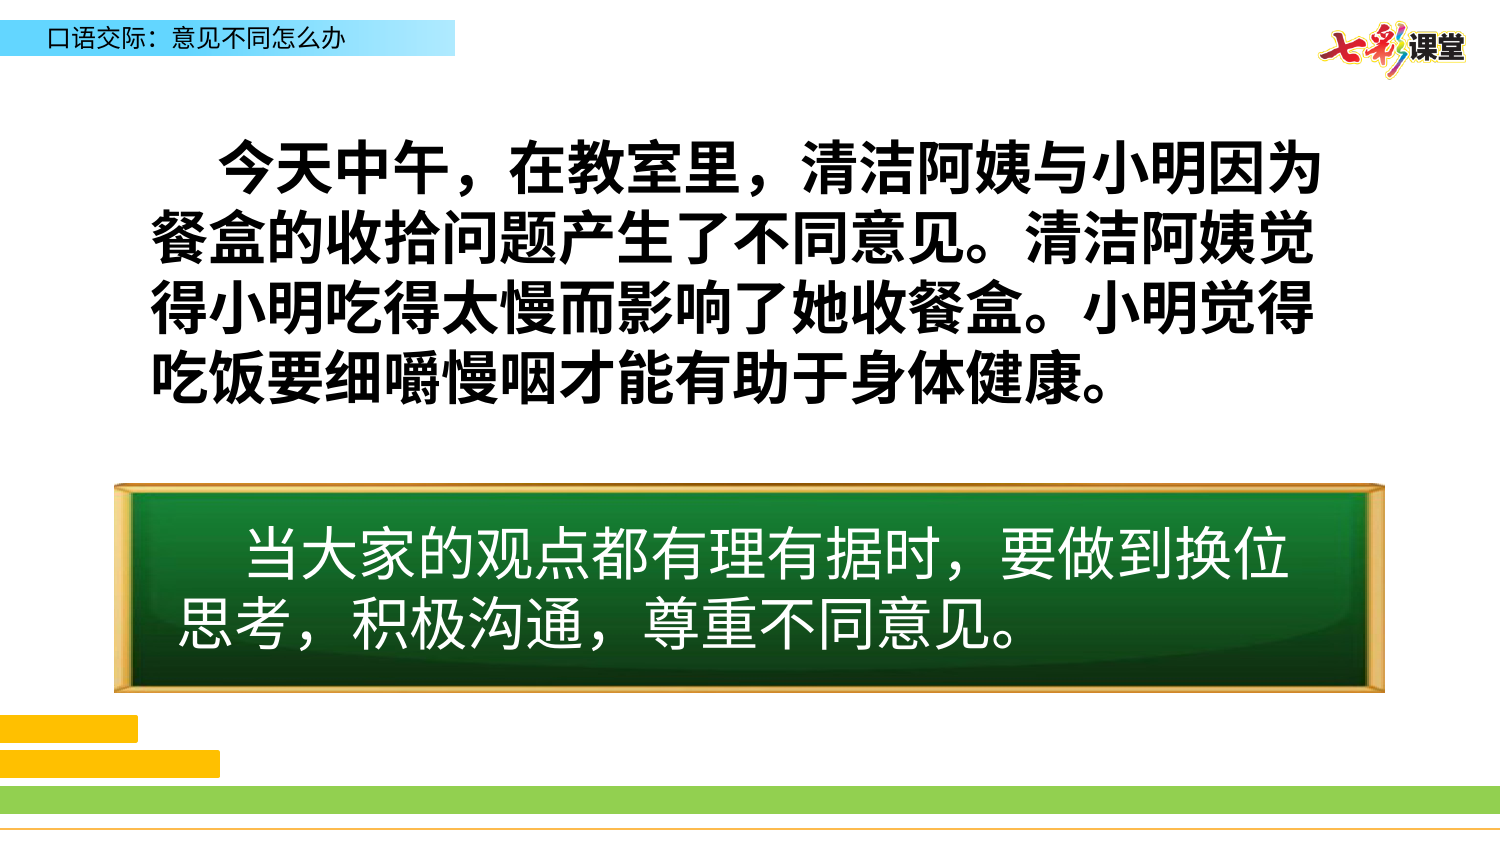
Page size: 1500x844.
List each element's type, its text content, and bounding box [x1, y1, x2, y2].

picture [1316, 20, 1468, 80]
text_box 今天中午，在教室里，清洁阿姨与小明因为餐盒的收拾问题产生了不同意见。清洁阿姨觉得小明吃得太慢而影响了她收餐盒。小明觉得吃饭要细嚼慢咽才能有助于身体健康。 [135, 123, 1365, 419]
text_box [113, 483, 1385, 694]
